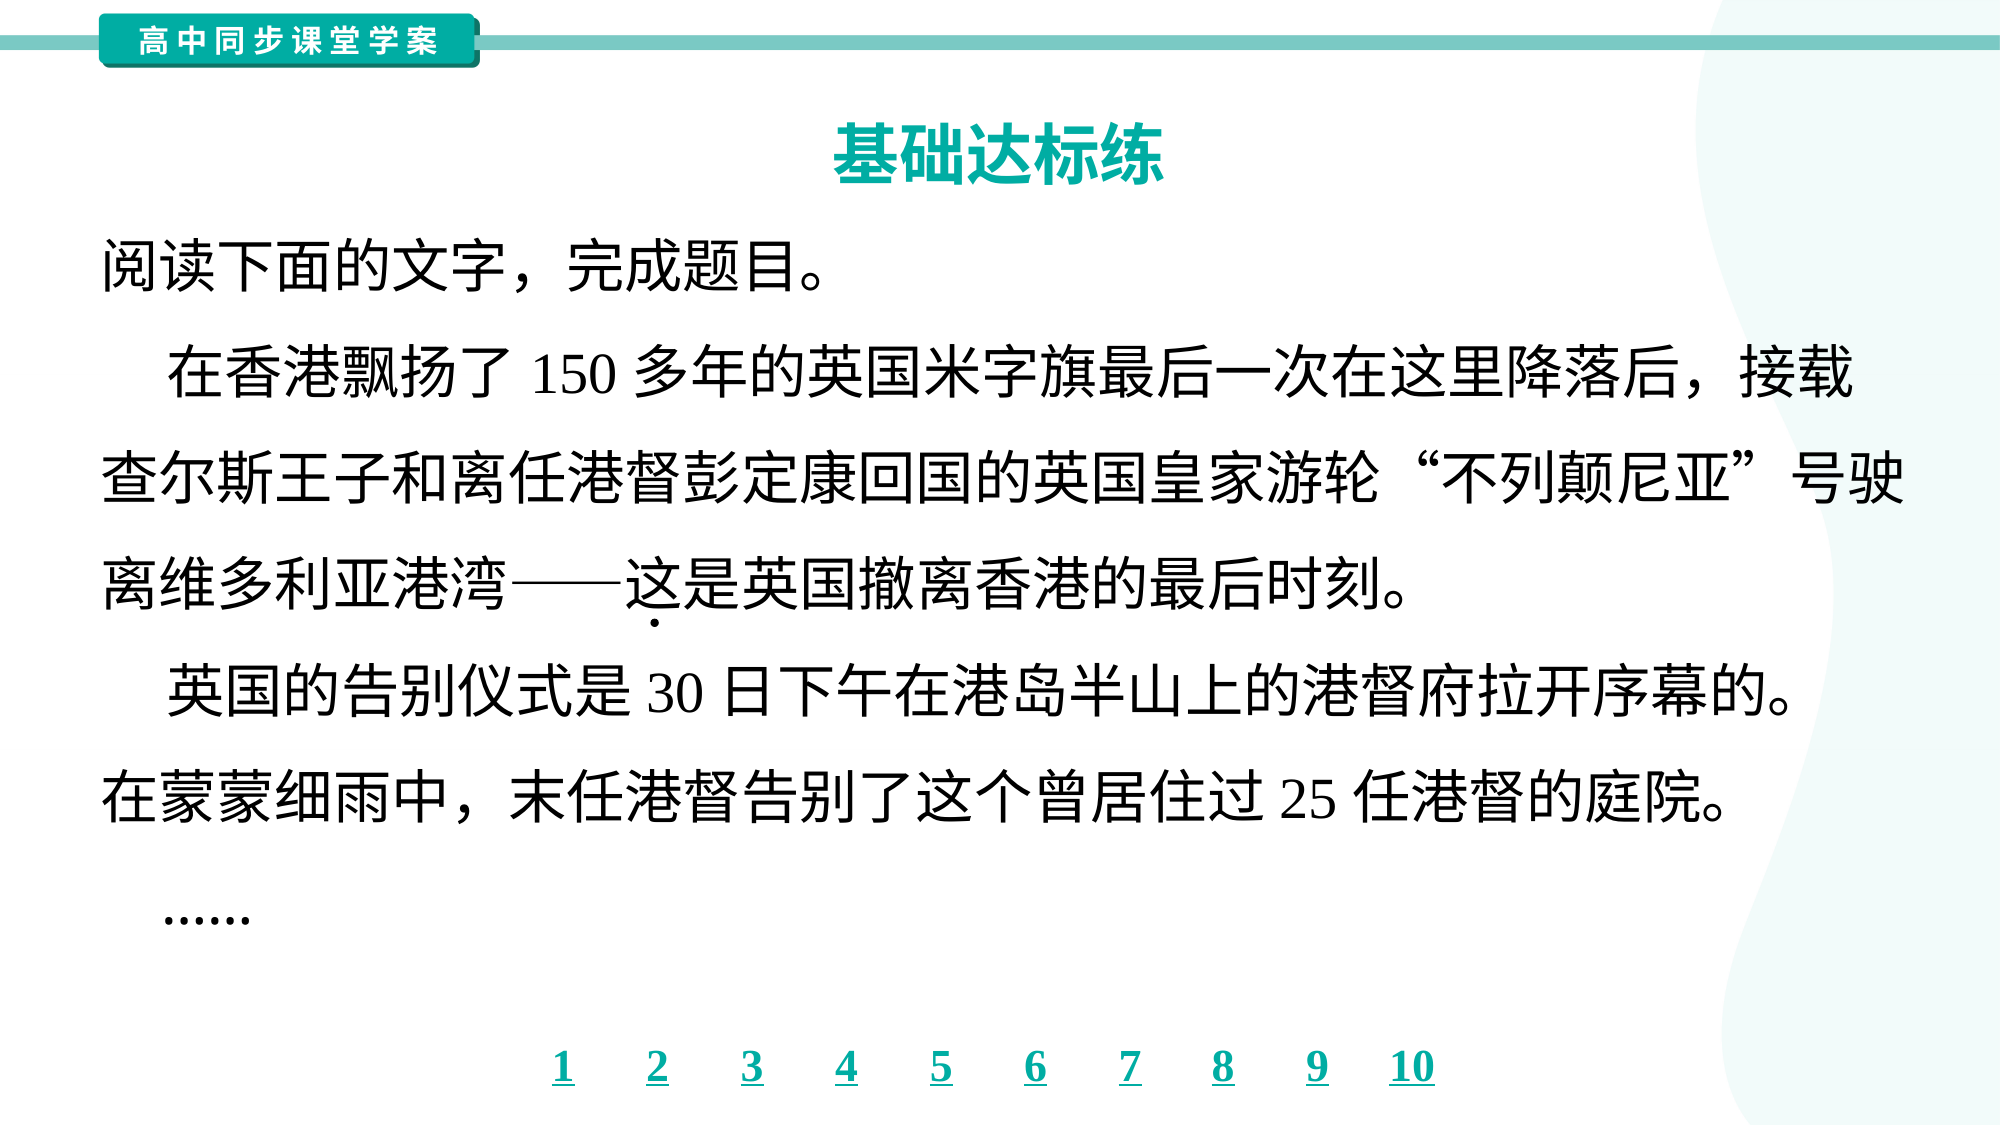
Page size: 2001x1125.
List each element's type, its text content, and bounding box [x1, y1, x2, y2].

text_box [650, 618, 659, 627]
text_box 基础达标练 [100, 76, 1899, 192]
picture [0, 0, 2000, 1125]
text_box 阅读下面的文字，完成题目。 在香港飘扬了150多年的英国米字旗最后一次在这里降落后，接载 查尔斯王子和离任港督彭定康回国的英国皇家游轮“不列颠尼亚”号驶 离维多利亚港湾——这是英国撤离香港的最后时刻。 英国的告别仪式是30日下午在港岛半山上的港督府拉开序幕的。 在蒙蒙细雨中，末任港督告别了这个曾居住过25任港督的庭院。 …… [100, 192, 1899, 937]
